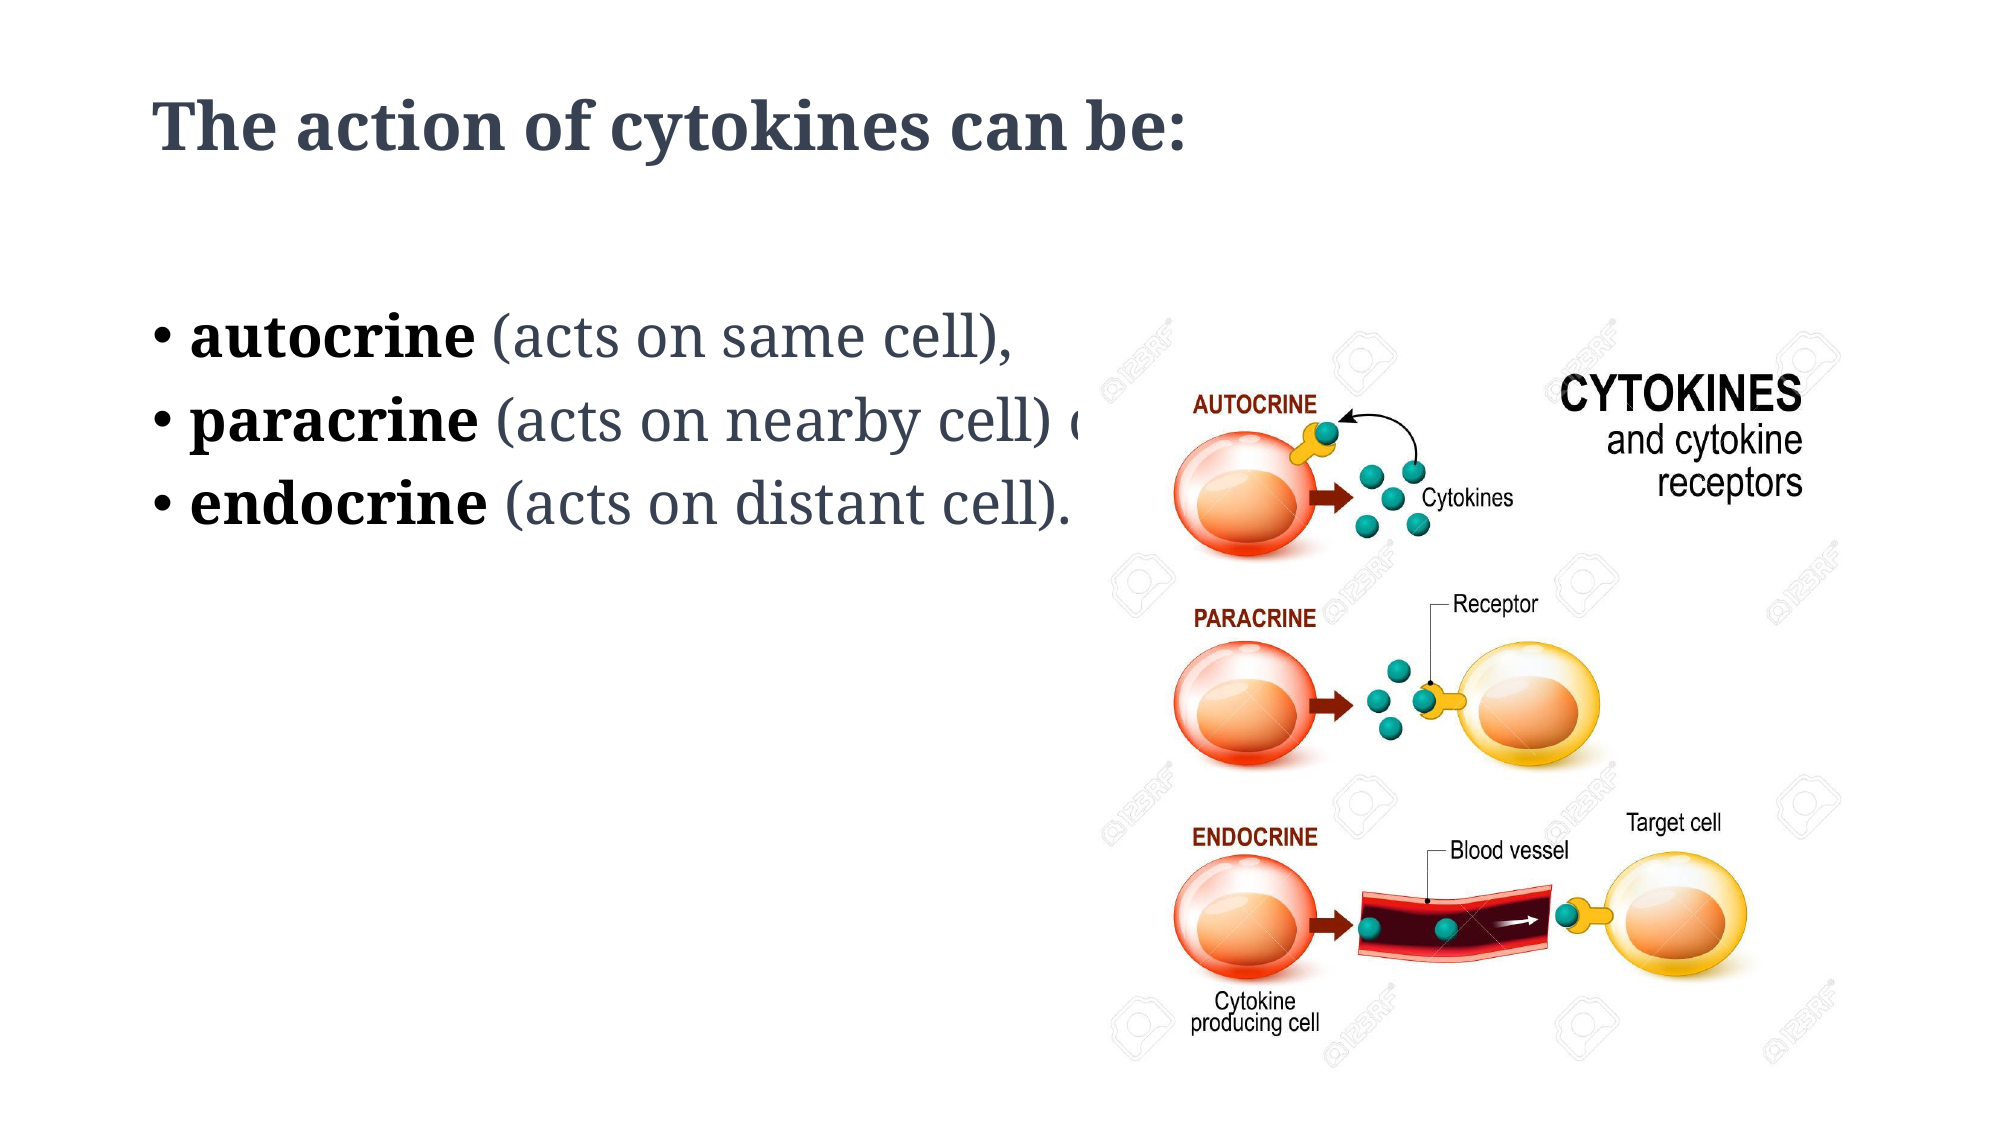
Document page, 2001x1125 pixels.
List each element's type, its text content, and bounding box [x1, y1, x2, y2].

picture [1078, 299, 1863, 1083]
title The action of cytokines can be: [137, 59, 1863, 278]
list autocrine (acts on same cell), paracrine (acts on nearby cell) or endocrine (acts on distant cell). [137, 299, 1078, 1014]
